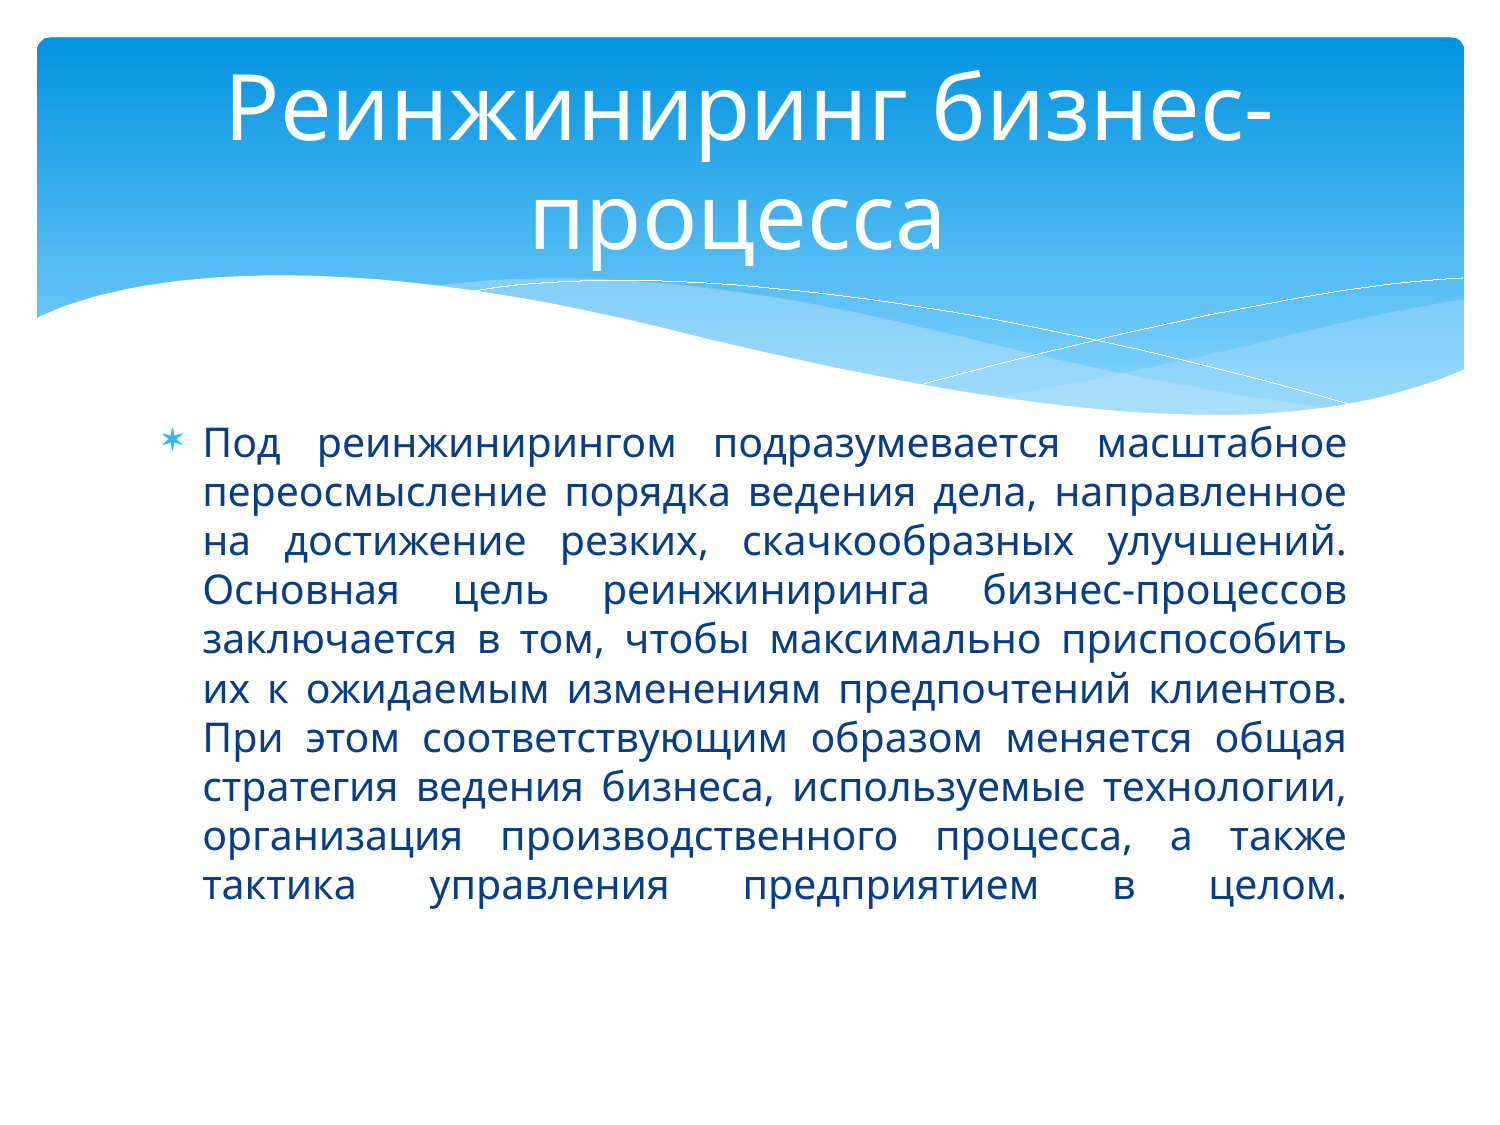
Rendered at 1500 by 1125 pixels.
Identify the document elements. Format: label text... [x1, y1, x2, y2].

title Реинжиниринг бизнес-процесса [75, 55, 1425, 261]
list Под реинжинирингом подразумевается масштабное переосмысление порядка ведения дела, направленное на достижение резких, скачкообразных улучшений. Основная цель реинжиниринга бизнес-процессов заключается в том, чтобы максимально приспособить их к ожидаемым изменениям предпочтений клиентов. При этом соответствующим образом меняется общая стратегия ведения бизнеса, используемые технологии, организация производственного процесса, а также тактика управления предприятием в целом. [147, 408, 1363, 975]
